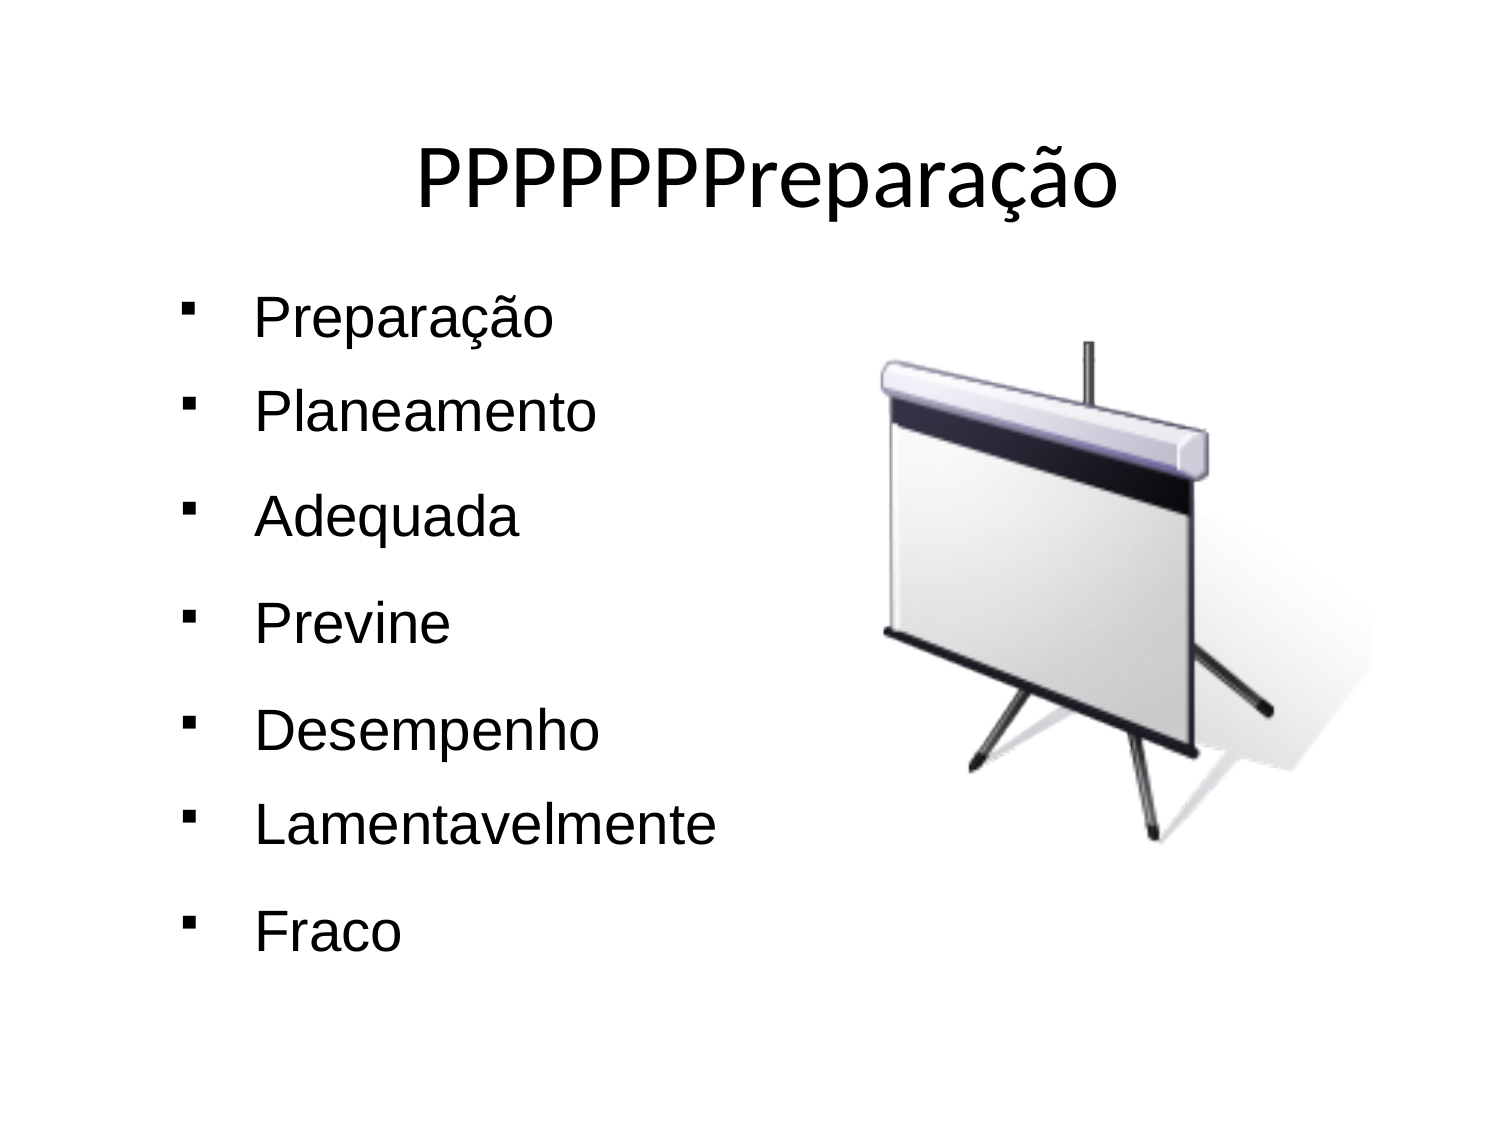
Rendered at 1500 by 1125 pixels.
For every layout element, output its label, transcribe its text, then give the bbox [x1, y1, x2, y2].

text_box Previne [164, 586, 838, 670]
text_box Desempenho [164, 692, 838, 777]
text_box Adequada [164, 478, 838, 563]
text_box Fraco [164, 893, 1336, 977]
picture [843, 339, 1372, 868]
text_box Planeamento [164, 373, 838, 458]
title PPPPPPPreparação [93, 58, 1444, 284]
text_box Preparação [163, 279, 1335, 363]
text_box Lamentavelmente [164, 786, 839, 871]
